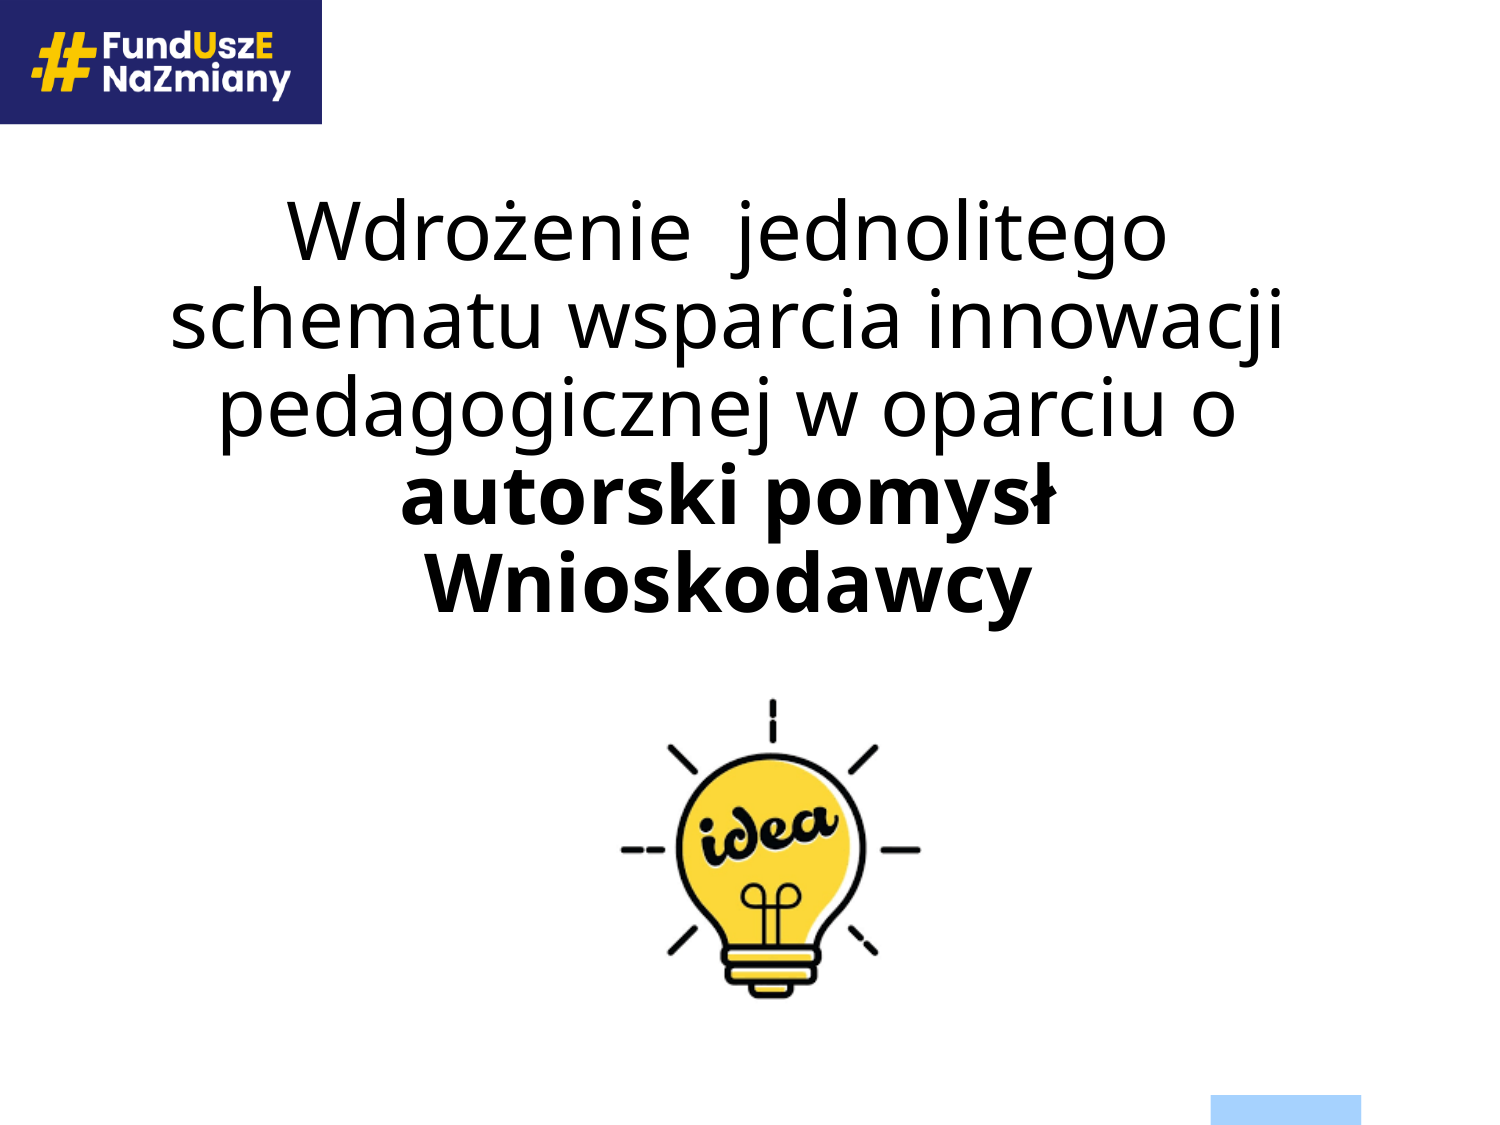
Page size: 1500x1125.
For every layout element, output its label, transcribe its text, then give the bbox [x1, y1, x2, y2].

picture [0, 0, 1500, 1125]
title Wdrożenie jednolitego schematu wsparcia innowacji pedagogicznej w oparciu o autorski pomysł Wnioskodawcy [81, 180, 1376, 640]
